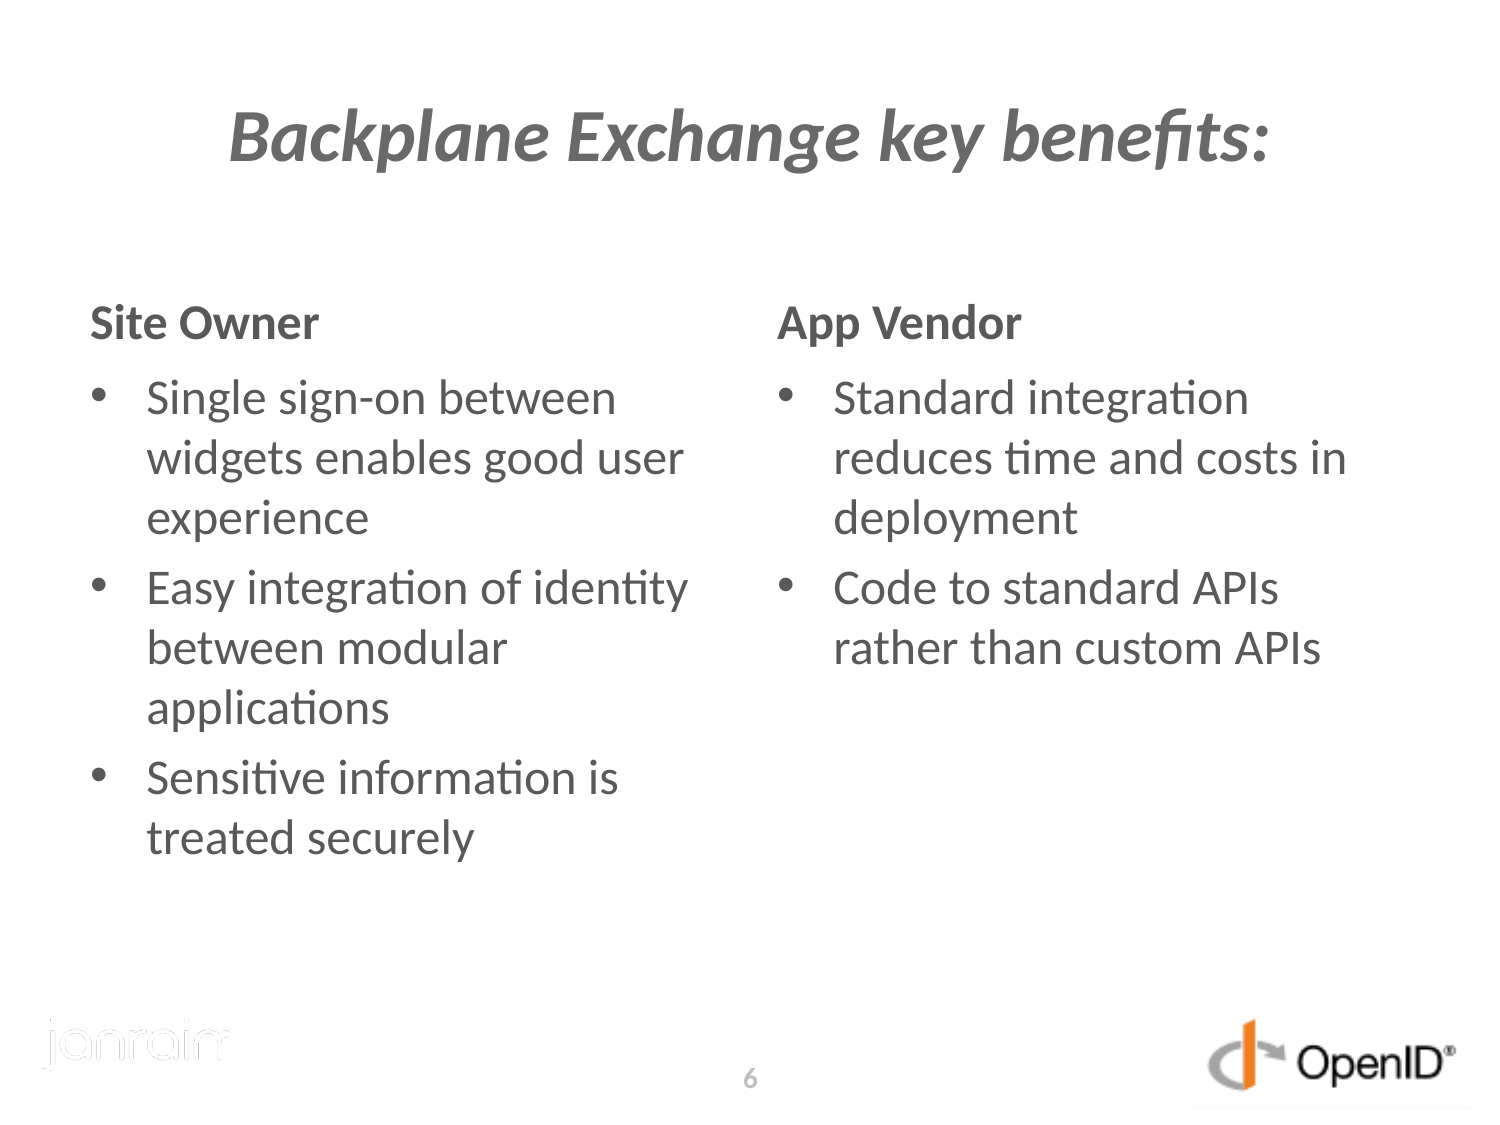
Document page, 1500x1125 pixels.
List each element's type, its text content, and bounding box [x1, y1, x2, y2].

list Standard integration reduces time and costs in deployment Code to standard APIs rather than custom APIs [761, 356, 1425, 1005]
list App Vendor [761, 251, 1425, 356]
list Site Owner [75, 251, 738, 356]
title Backplane Exchange key benefits: [75, 37, 1425, 226]
list Single sign-on between widgets enables good user experience Easy integration of identity between modular applications Sensitive information is treated securely [75, 356, 738, 1005]
picture [1191, 1006, 1471, 1109]
picture [41, 1016, 229, 1072]
